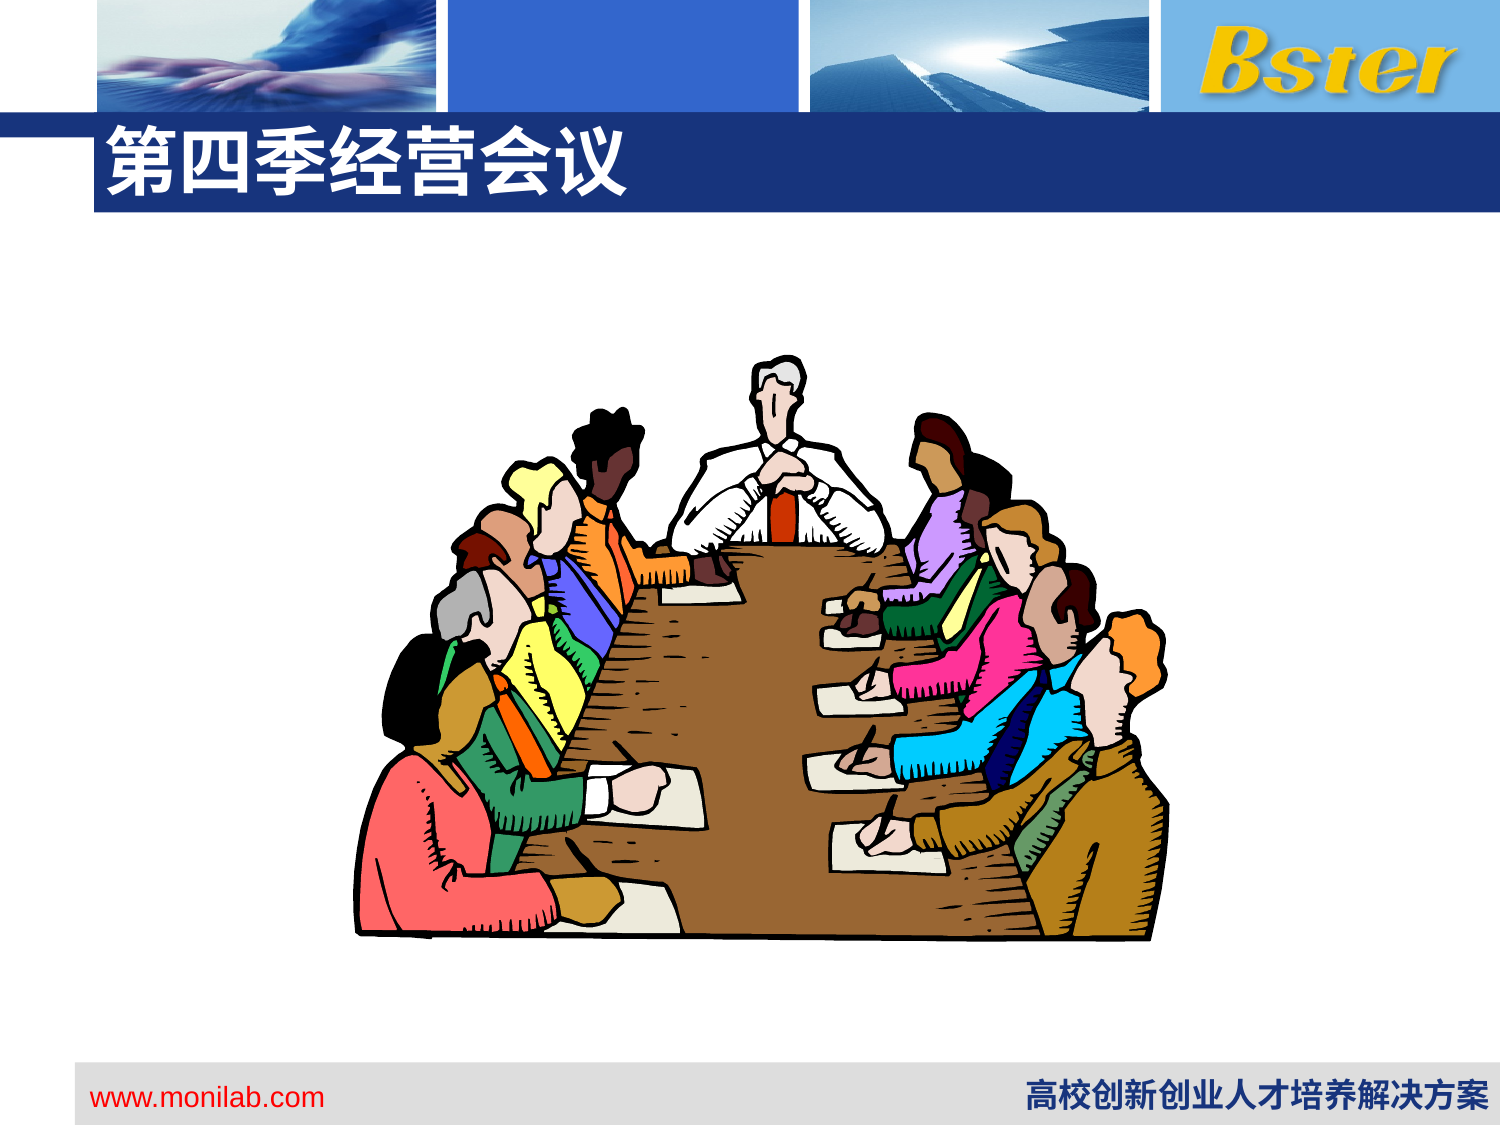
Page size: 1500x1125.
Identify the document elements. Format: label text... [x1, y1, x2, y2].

picture [1199, 26, 1458, 94]
picture [810, 0, 1150, 112]
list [349, 351, 1173, 943]
picture [97, 0, 437, 112]
title 第四季经营会议 [88, 113, 1369, 206]
